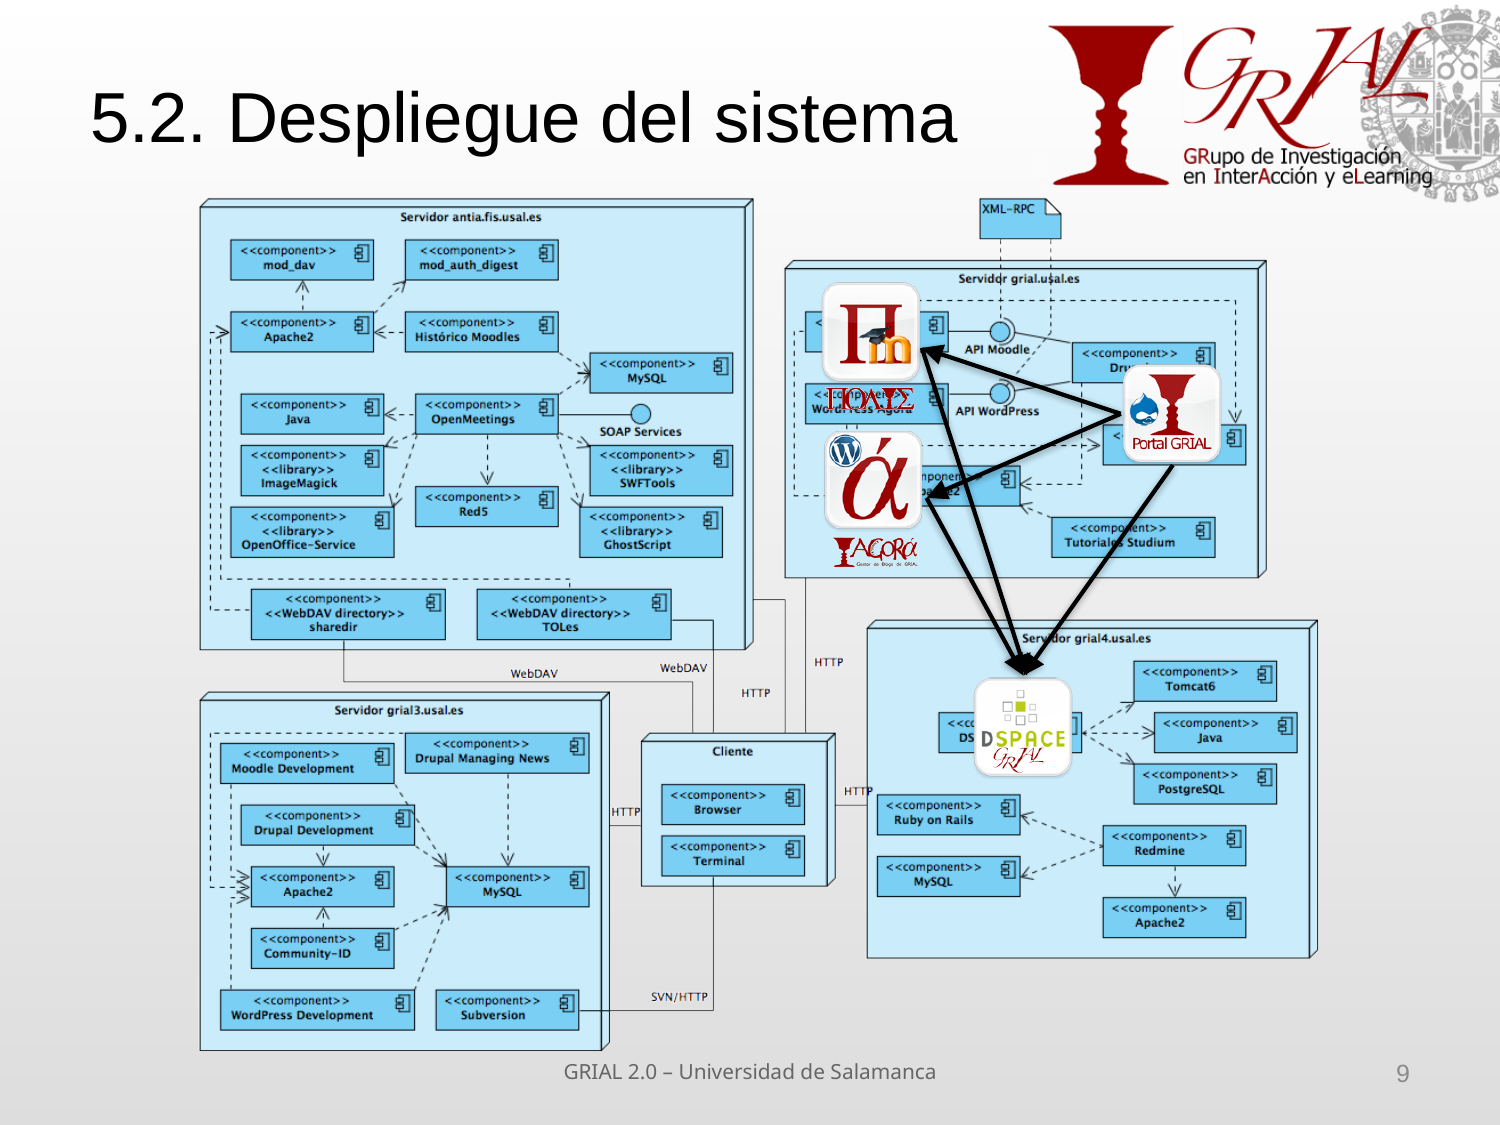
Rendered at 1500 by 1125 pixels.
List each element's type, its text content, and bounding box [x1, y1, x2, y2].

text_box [818, 281, 1226, 779]
slide_number 9 [1074, 1066, 1425, 1103]
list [0, 195, 1500, 1057]
footer GRIAL 2.0 – Universidad de Salamanca [512, 1066, 988, 1103]
title 5.2. Despliegue del sistema [75, 20, 1040, 195]
picture [1039, 0, 1500, 195]
